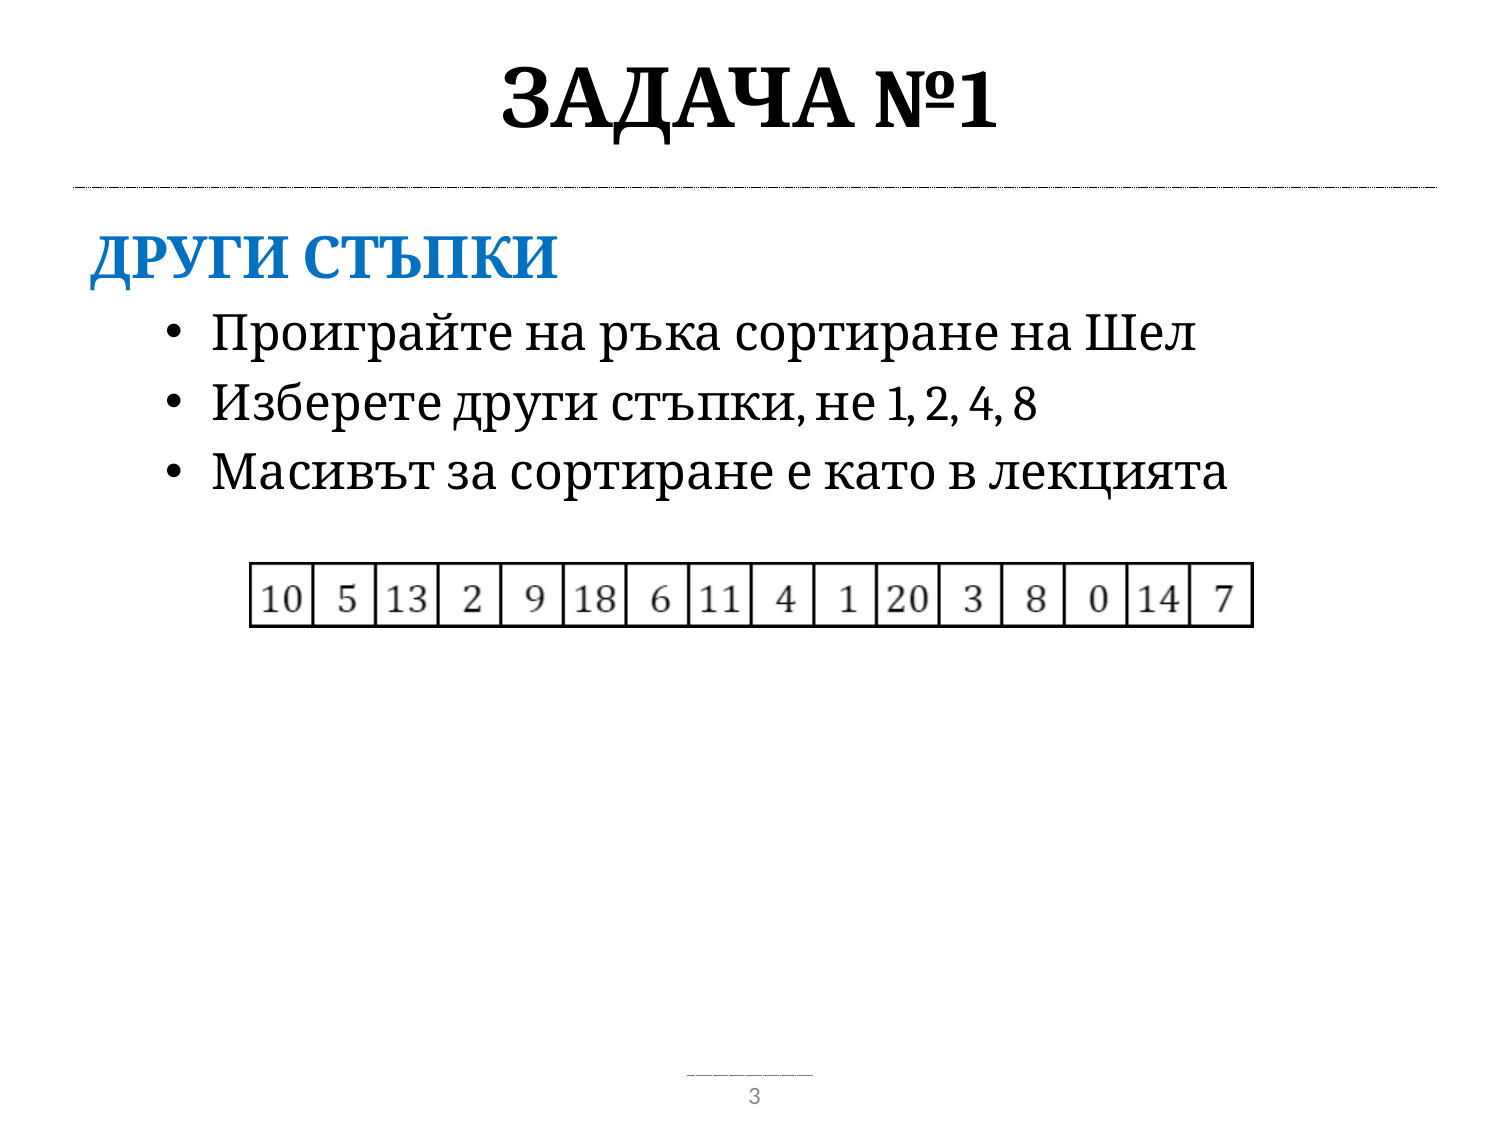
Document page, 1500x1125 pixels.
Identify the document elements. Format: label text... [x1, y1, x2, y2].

picture [249, 562, 1254, 629]
list Други стъпки Проиграйте на ръка сортиране на Шел Изберете други стъпки, не 1, 2, 4, 8 Масивът за сортиране е като в лекцията [75, 212, 1450, 1063]
slide_number 3 [579, 1065, 930, 1125]
title Задача №1 [0, 0, 1500, 188]
